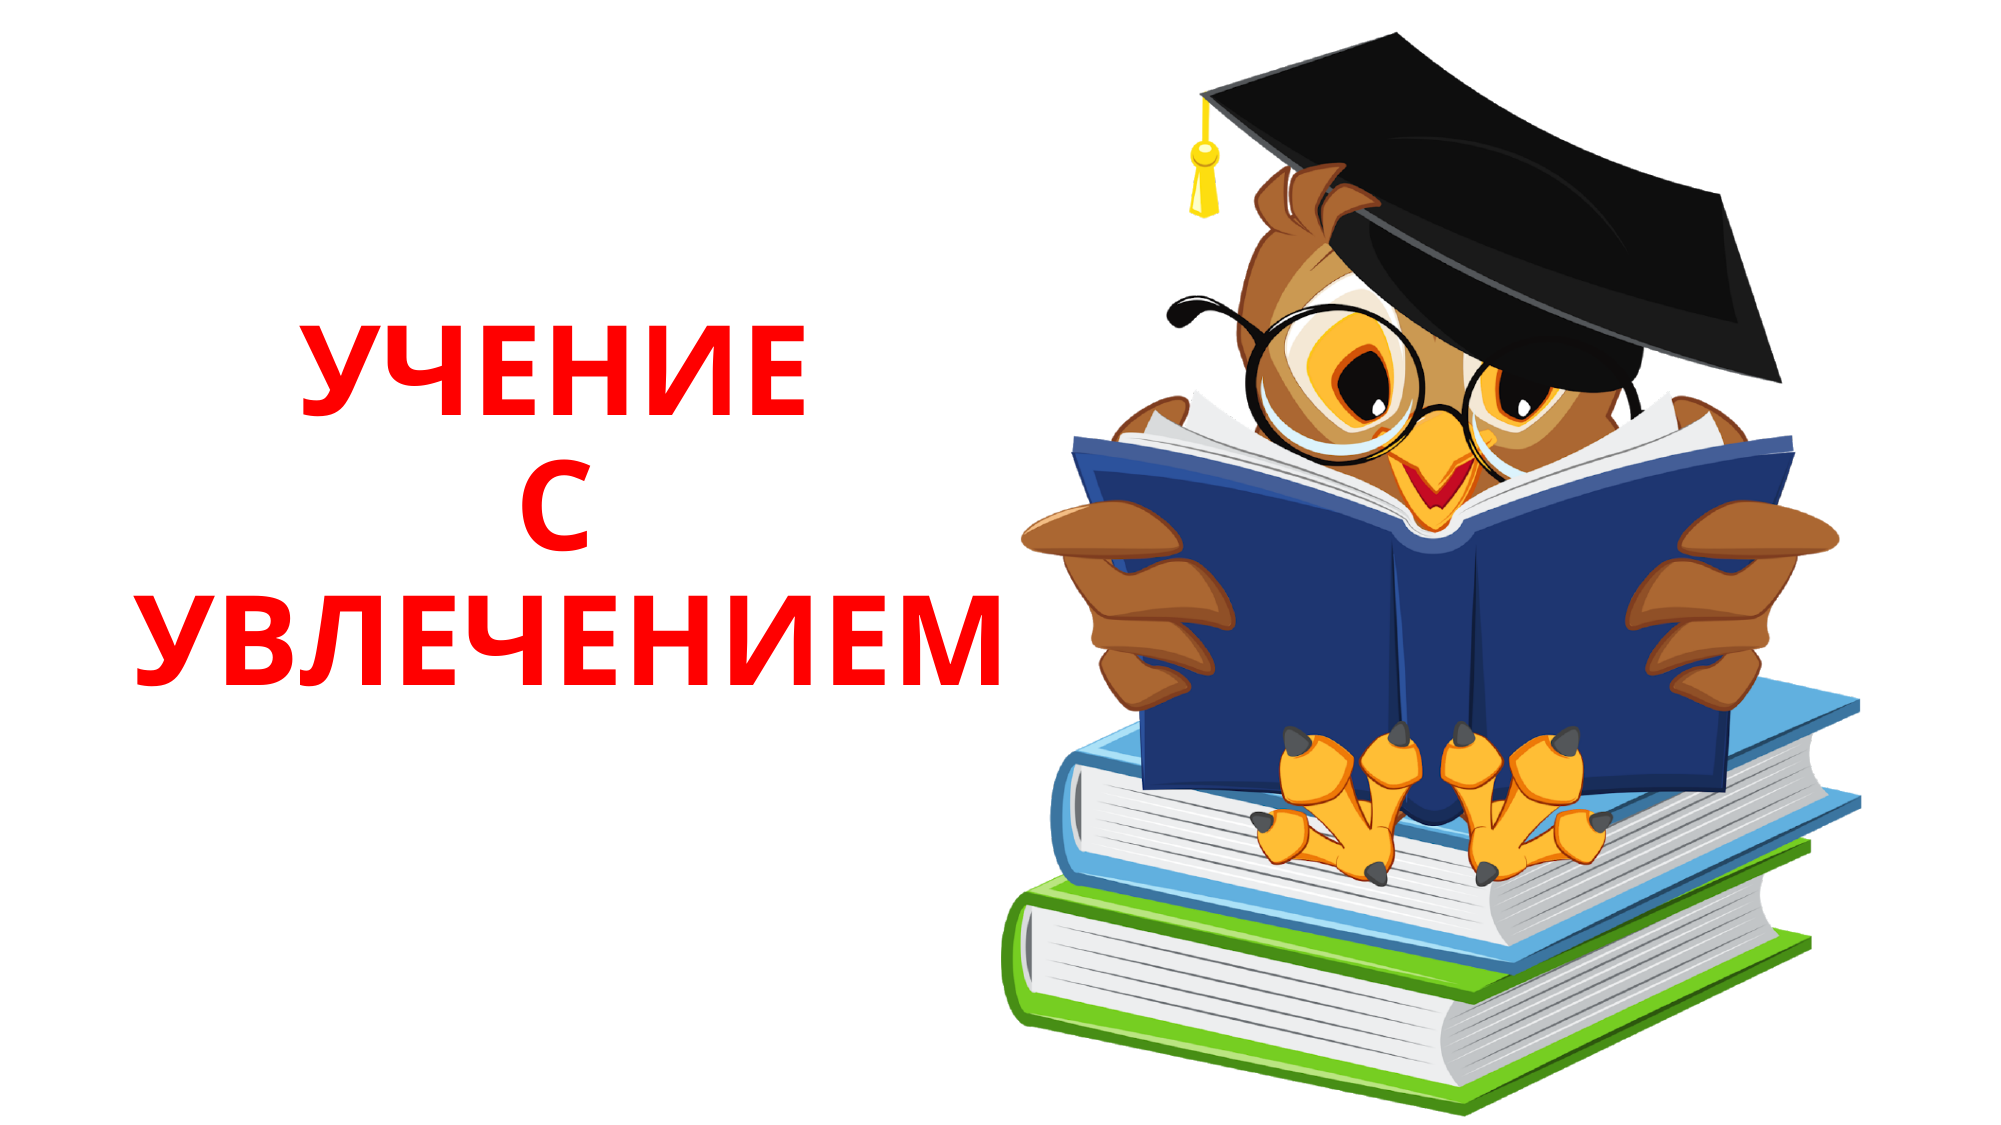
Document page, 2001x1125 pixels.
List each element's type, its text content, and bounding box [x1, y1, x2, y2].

title УЧЕНИЕ С УВЛЕЧЕНИЕМ [0, 328, 966, 721]
picture [966, 0, 1897, 1125]
